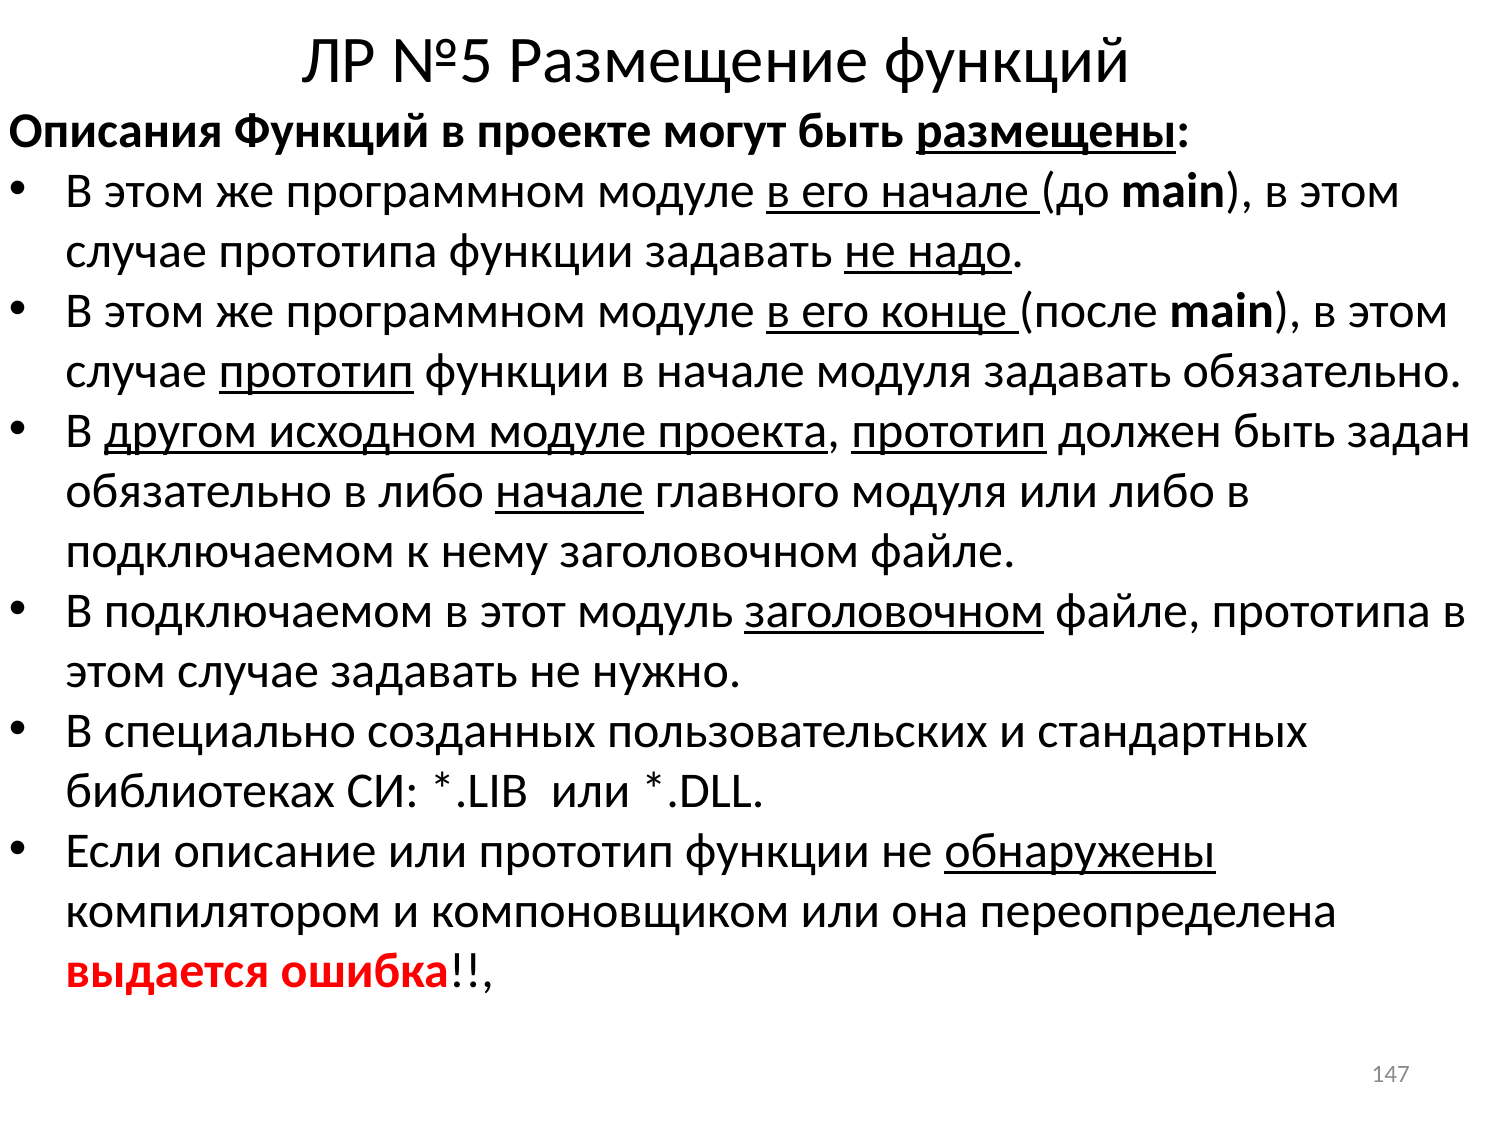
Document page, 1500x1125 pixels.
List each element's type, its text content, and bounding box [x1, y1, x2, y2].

title ЛР №5 Размещение функций [135, 9, 1297, 89]
text_box Описания Функций в проекте могут быть размещены: В этом же программном модуле в его начале (до main), в этом случае прототипа функции задавать не надо. В этом же программном модуле в его конце (после main), в этом случае прототип функции в начале модуля задавать обязательно. В другом исходном модуле проекта, прототип должен быть задан обязательно в либо начале главного модуля или либо в подключаемом к нему заголовочном файле. В подключаемом в этот модуль заголовочном файле, прототипа в этом случае задавать не нужно. В специально созданных пользовательских и стандартных библиотеках СИ: *.LIB или *.DLL. Если описание или прототип функции не обнаружены компилятором и компоновщиком или она переопределена выдается ошибка!!, [0, 89, 1500, 1012]
slide_number 147 [1074, 1042, 1425, 1103]
